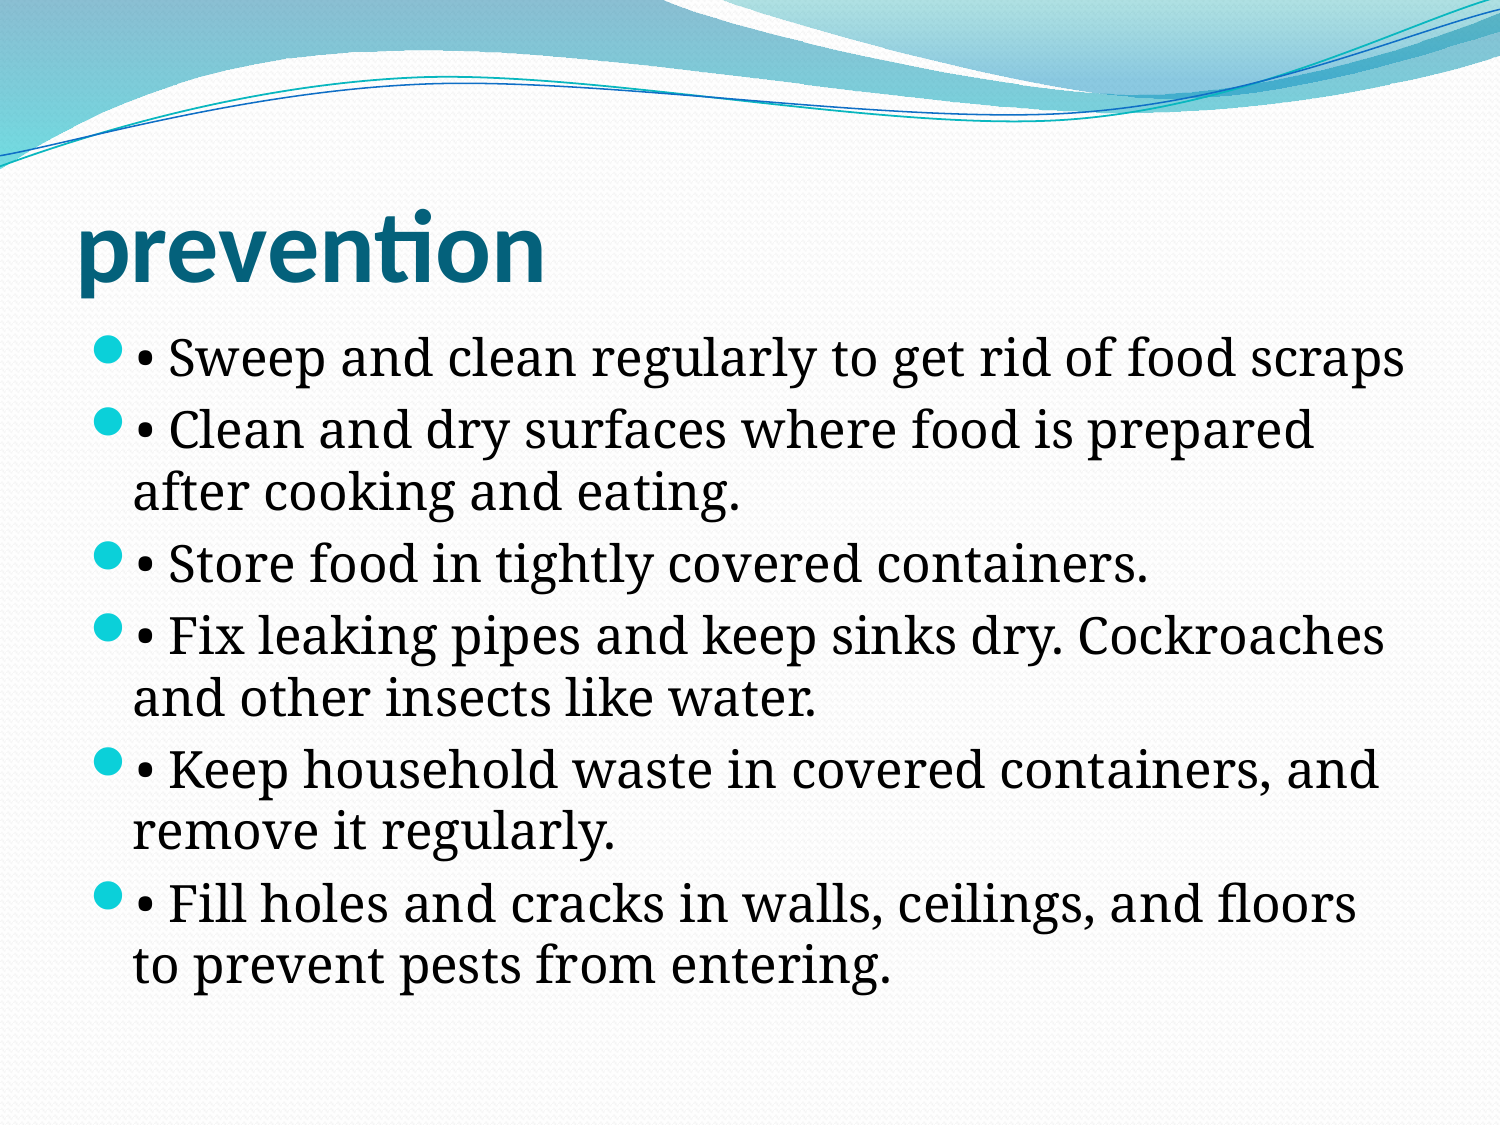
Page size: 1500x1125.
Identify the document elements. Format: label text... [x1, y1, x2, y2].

list • Sweep and clean regularly to get rid of food scraps • Clean and dry surfaces where food is prepared after cooking and eating. • Store food in tightly covered containers. • Fix leaking pipes and keep sinks dry. Cockroaches and other insects like water. • Keep household waste in covered containers, and remove it regularly. • Fill holes and cracks in walls, ceilings, and floors to prevent pests from entering. [75, 317, 1425, 1038]
title prevention [75, 115, 1425, 303]
